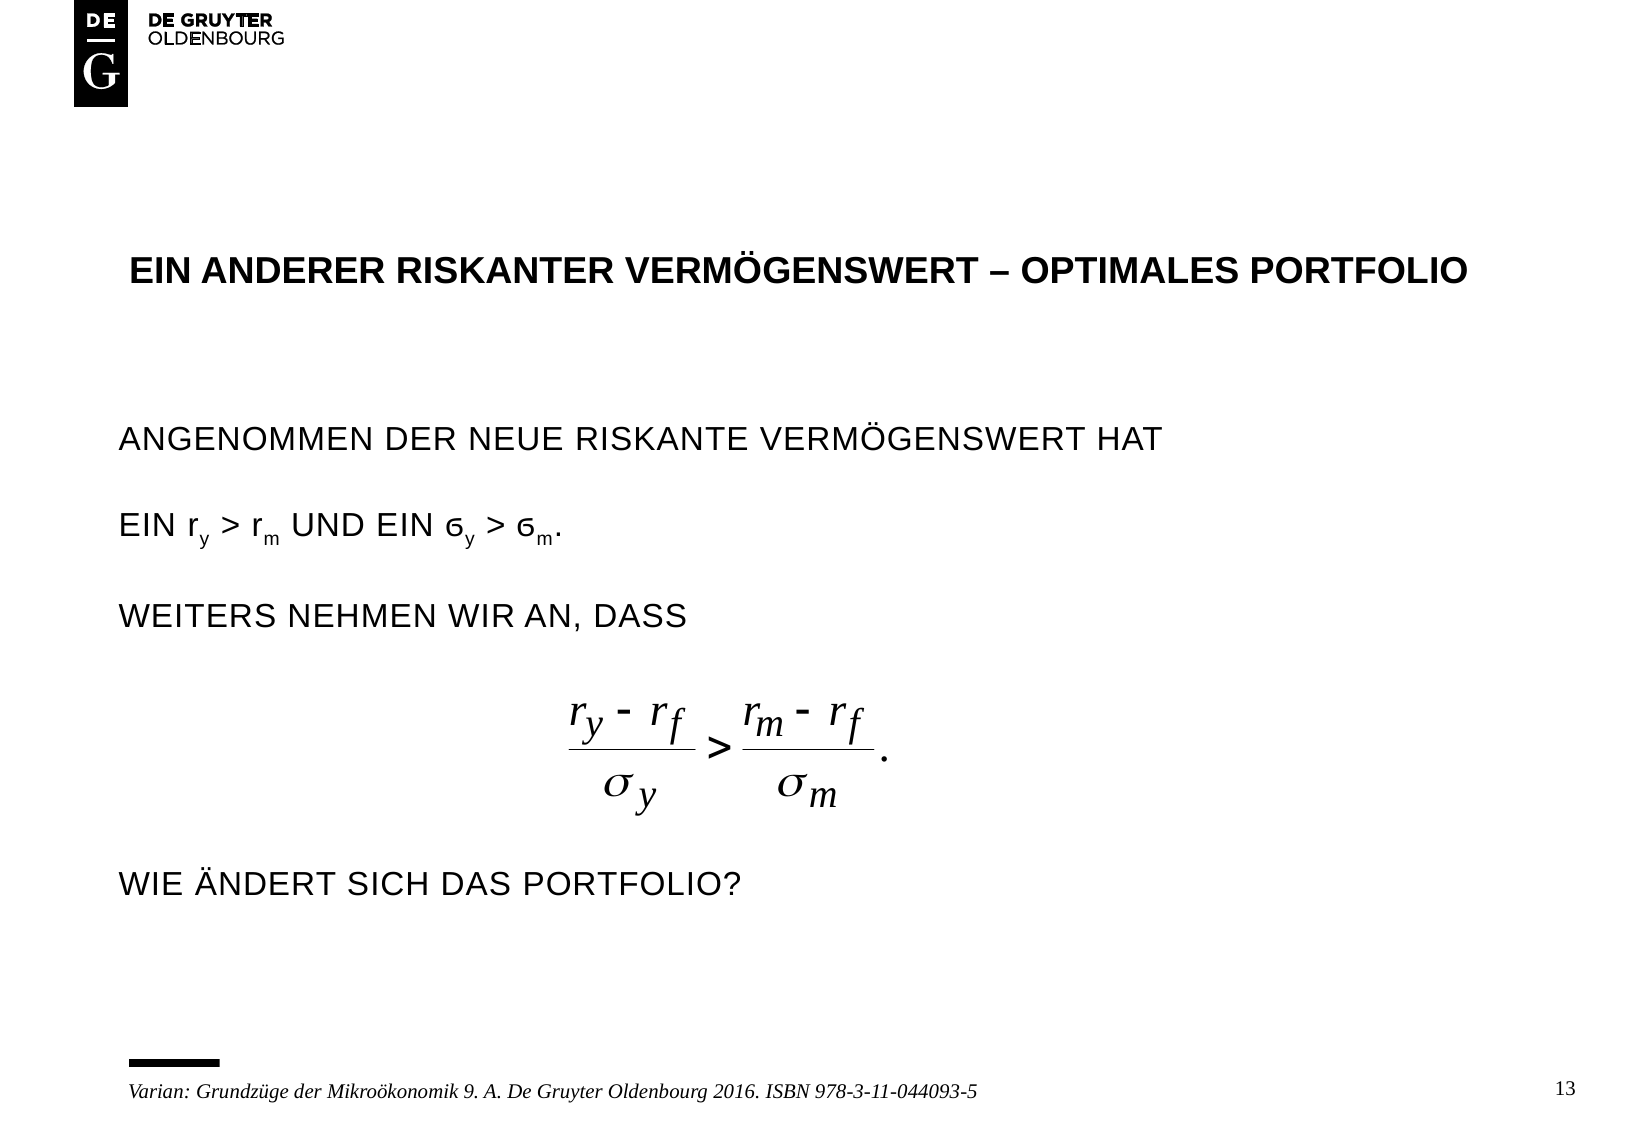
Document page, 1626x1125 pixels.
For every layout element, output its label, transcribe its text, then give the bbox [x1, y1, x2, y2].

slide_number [128, 1077, 1539, 1108]
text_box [565, 686, 889, 820]
slide_number 13 [1554, 1074, 1614, 1104]
title Ein anderer riskanter vermögenswert – optimales portfolio [129, 245, 1556, 303]
list Angenommen der neue riskante vermögenswert hat Ein ry > rm und ein ϭy > ϭm. WEITERS NEHMEN WIR AN, DASS WIE ÄNDERT SICH DAS PORTFOLIO? [118, 336, 1546, 999]
